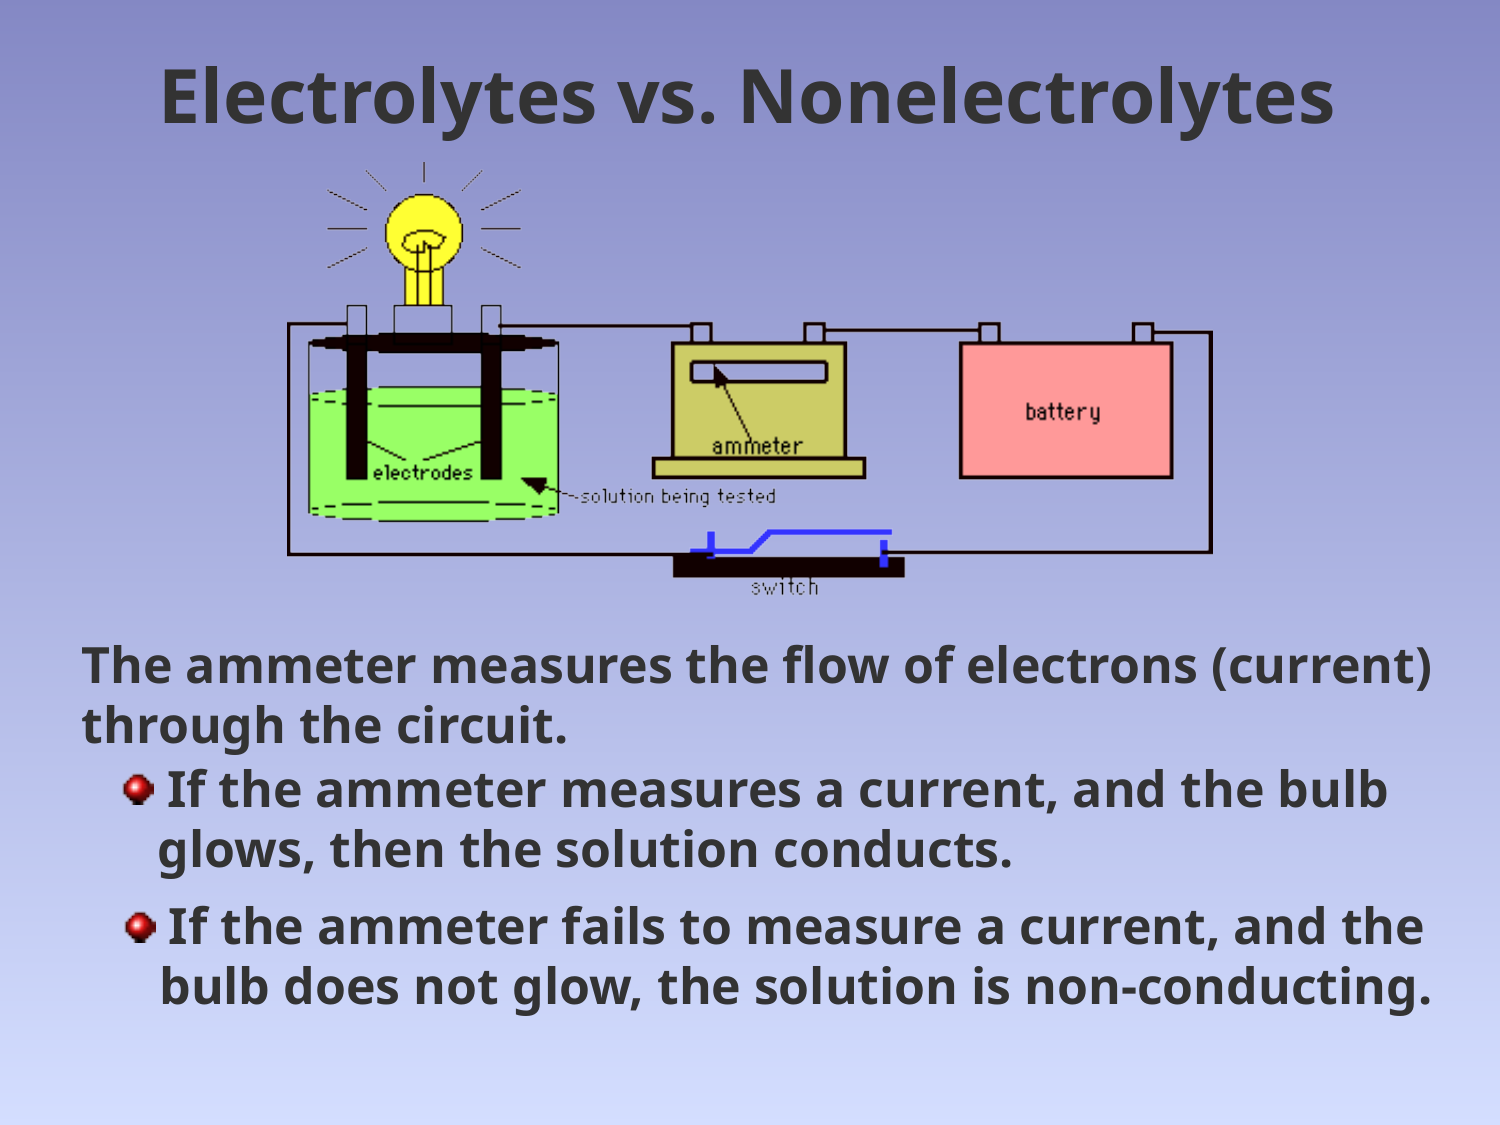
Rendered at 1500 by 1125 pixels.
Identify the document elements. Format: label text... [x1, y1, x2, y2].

text_box If the ammeter fails to measure a current, and the bulb does not glow, the solution is non-conducting. [105, 887, 1448, 1023]
picture [120, 907, 156, 943]
title Electrolytes vs. Nonelectrolytes [109, 0, 1386, 188]
text_box The ammeter measures the flow of electrons (current) through the circuit. [67, 625, 1461, 761]
text_box If the ammeter measures a current, and the bulb glows, then the solution conducts. [103, 749, 1418, 945]
picture [118, 769, 154, 805]
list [287, 162, 1213, 617]
